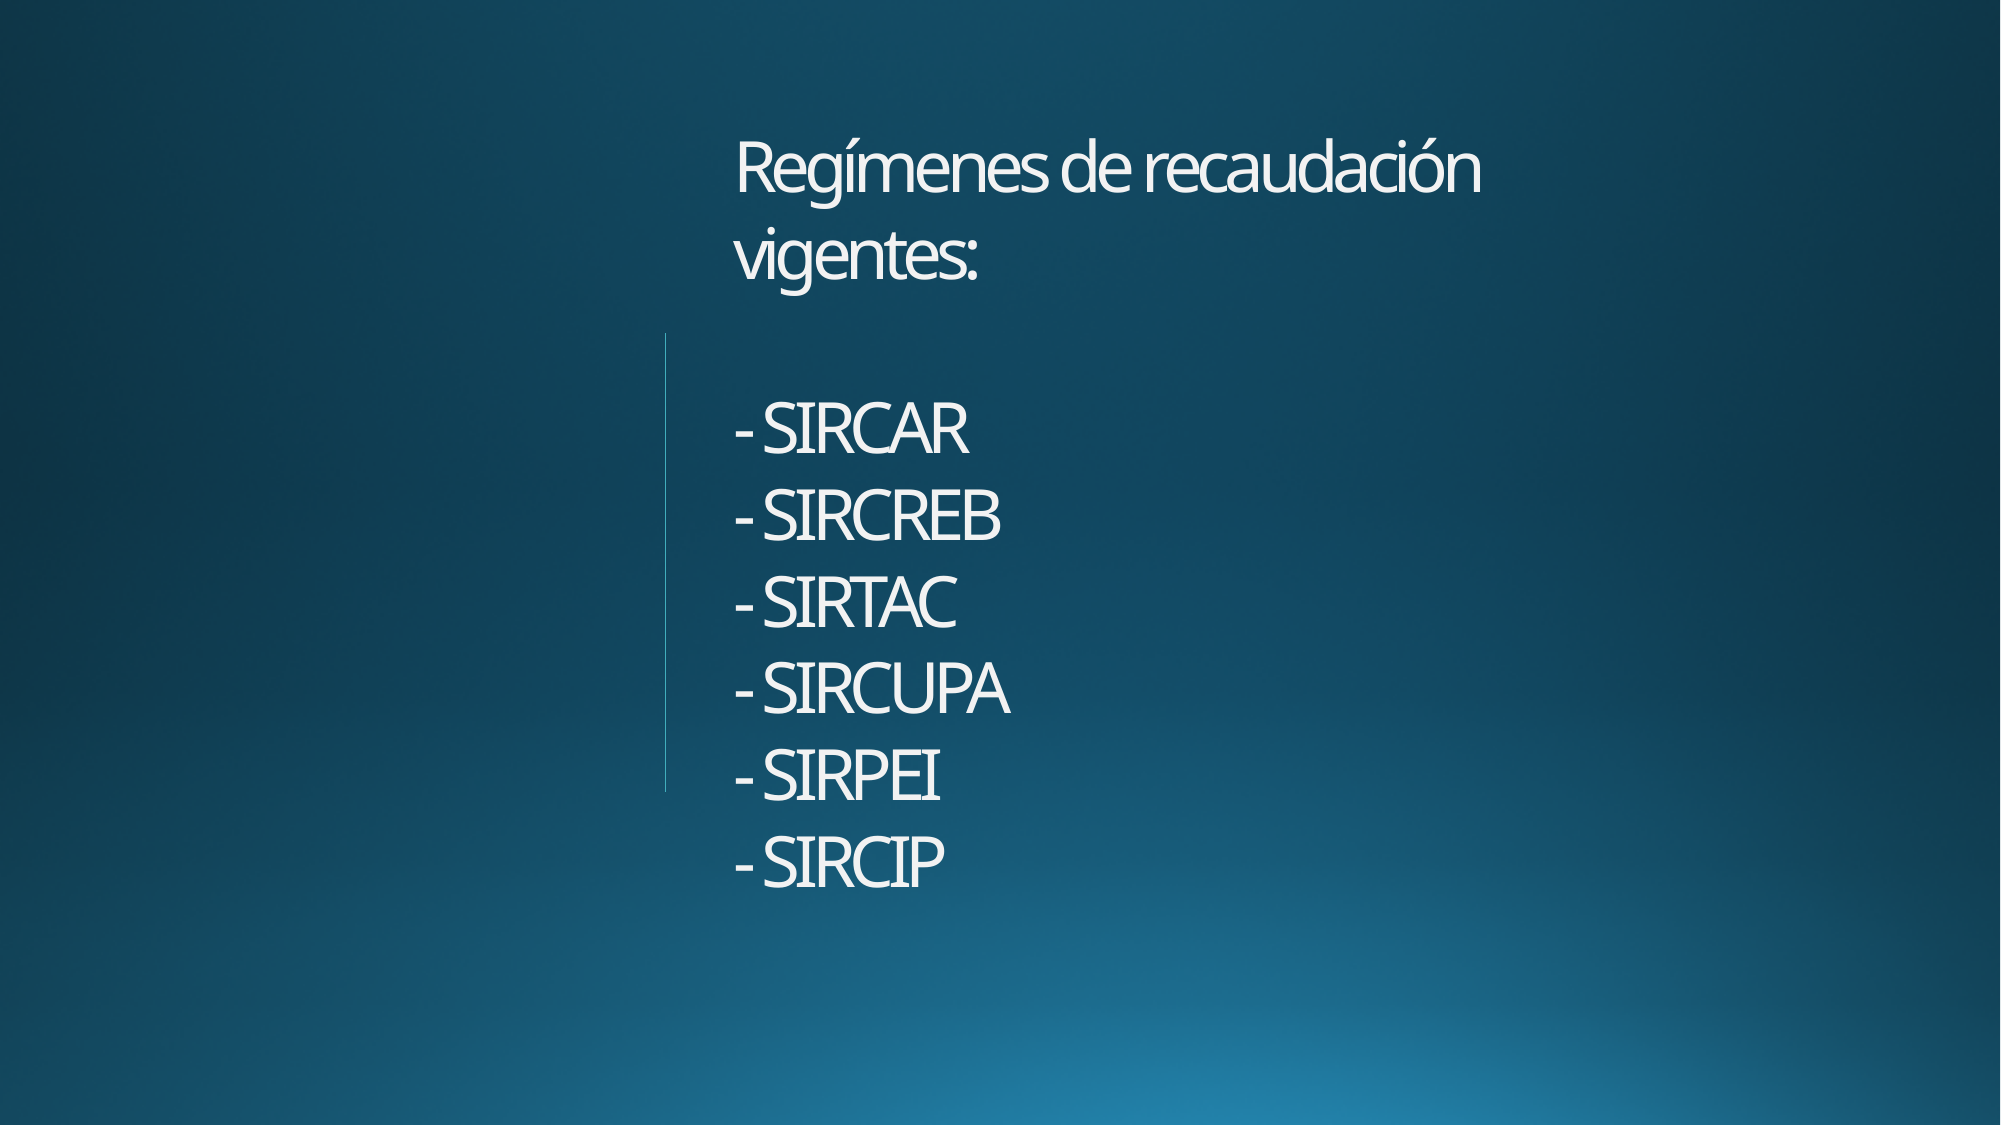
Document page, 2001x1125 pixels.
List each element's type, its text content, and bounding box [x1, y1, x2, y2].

title Regímenes de recaudación vigentes: - SIRCAR - SIRCREB - SIRTAC - SIRCUPA - SIRPEI - SIRCIP [718, 112, 1750, 1013]
text_box [0, 0, 2000, 1125]
